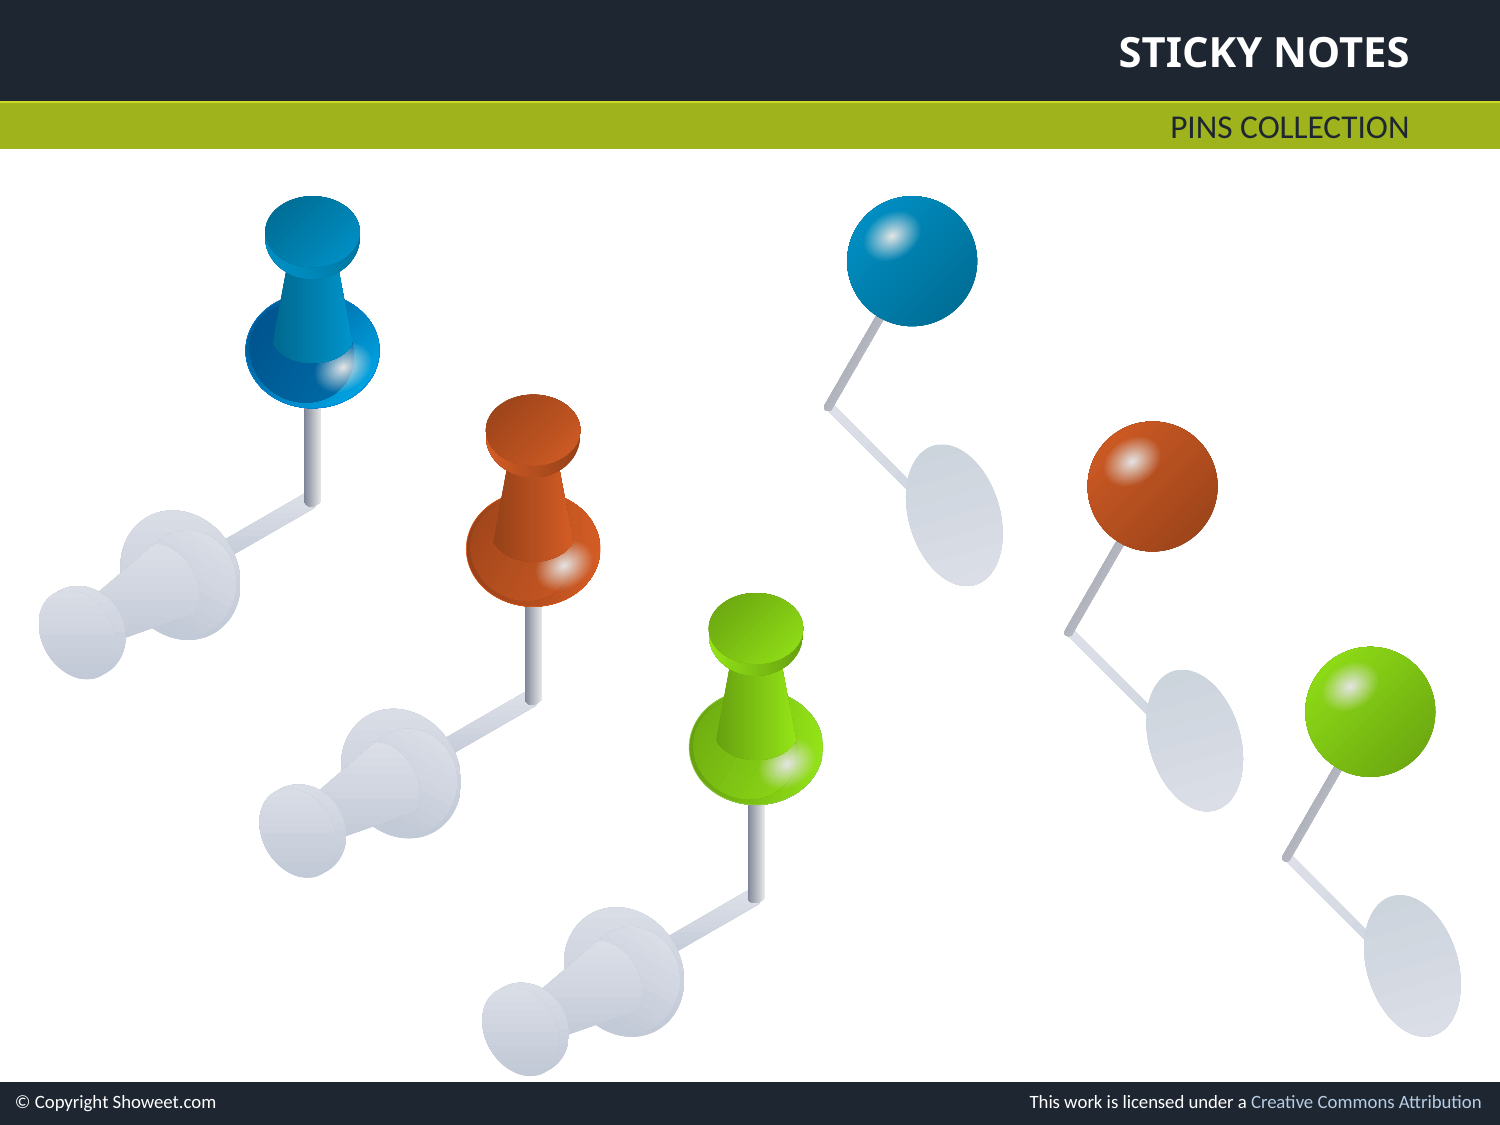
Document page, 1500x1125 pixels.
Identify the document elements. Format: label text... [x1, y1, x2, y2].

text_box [469, 592, 824, 1039]
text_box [246, 394, 601, 841]
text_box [1305, 646, 1459, 1039]
title Sticky Notes [478, 0, 1425, 102]
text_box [25, 196, 380, 642]
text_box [1087, 421, 1241, 814]
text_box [846, 196, 1001, 589]
subtitle Pins Collection [478, 102, 1425, 149]
